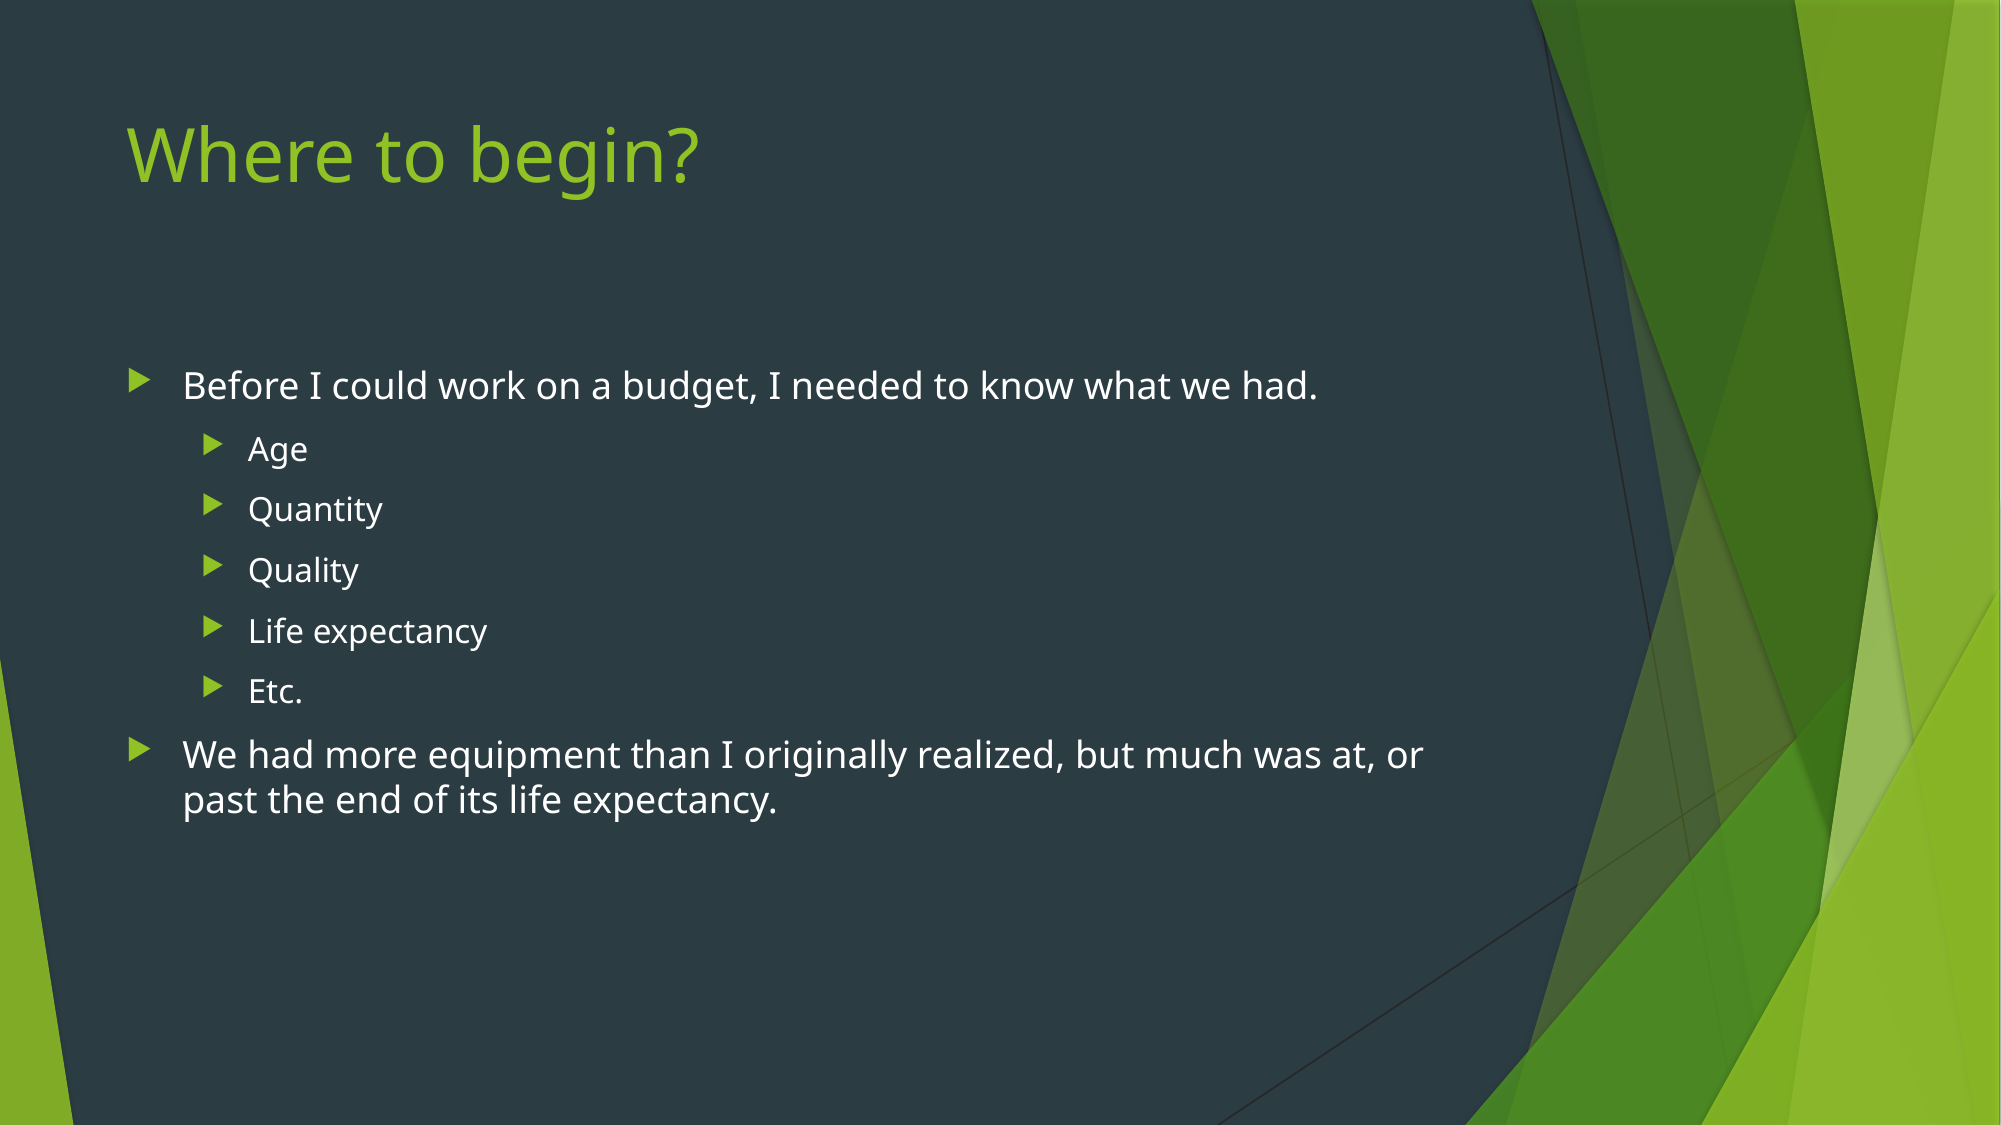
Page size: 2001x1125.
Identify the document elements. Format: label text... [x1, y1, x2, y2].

title Where to begin? [111, 99, 1522, 317]
list Before I could work on a budget, I needed to know what we had. Age Quantity Quality Life expectancy Etc. We had more equipment than I originally realized, but much was at, or past the end of its life expectancy. [111, 354, 1522, 992]
